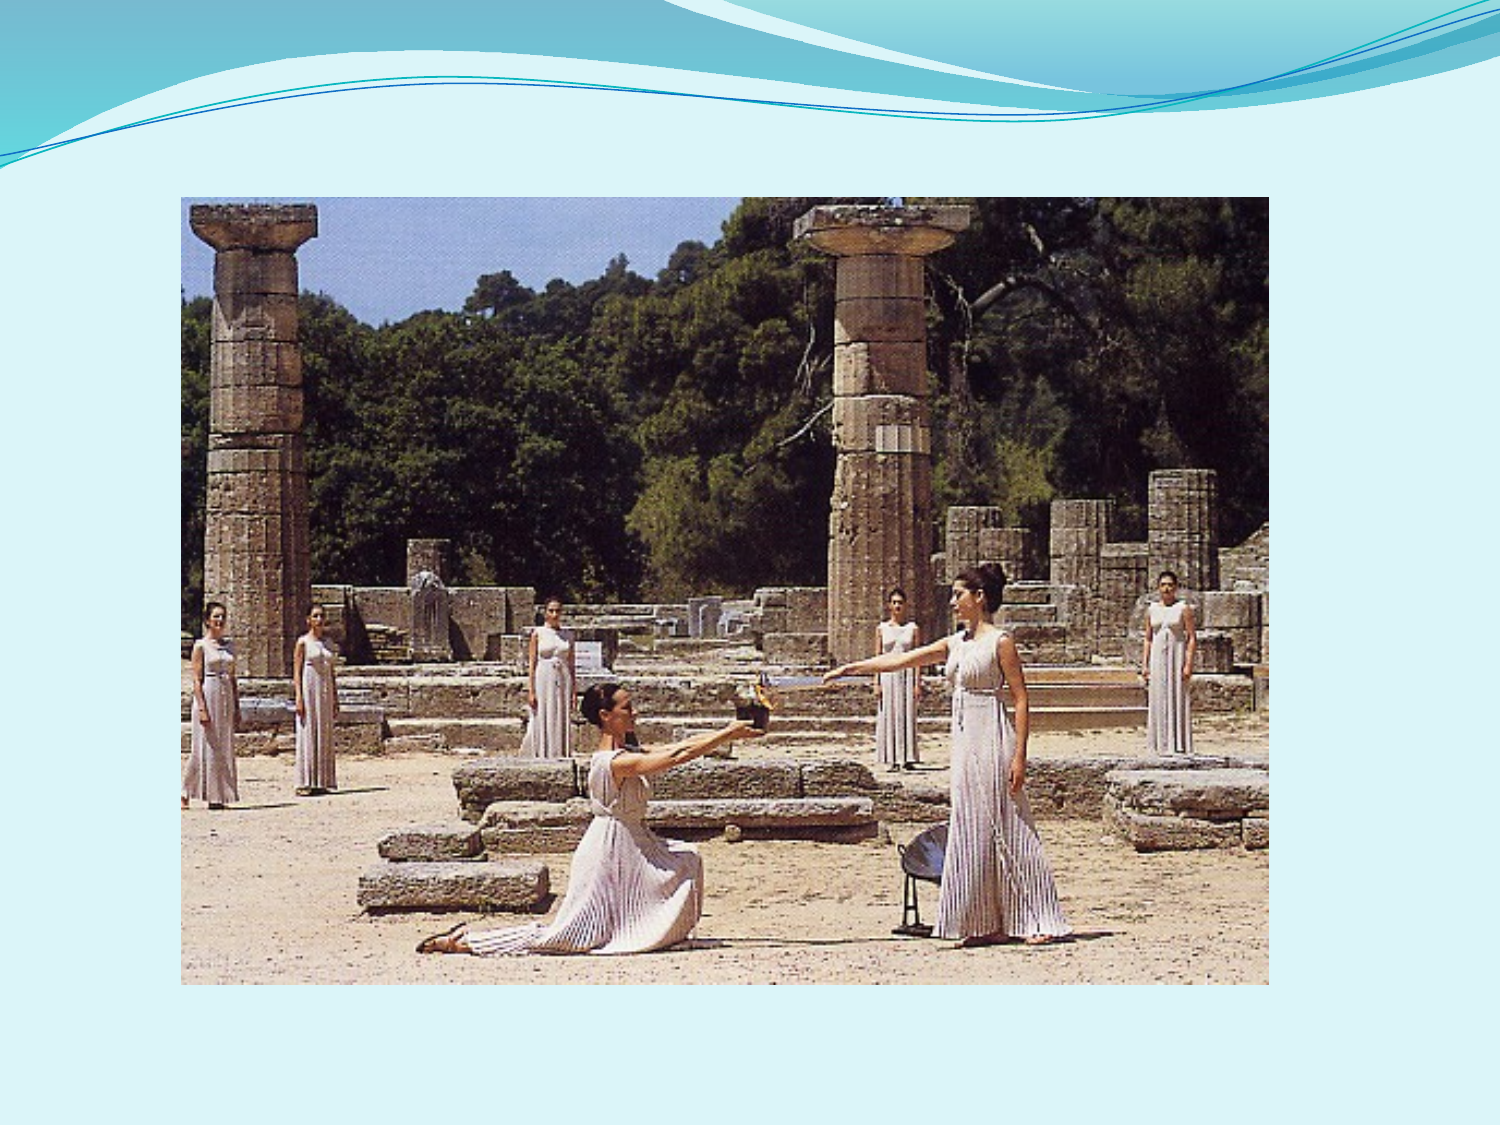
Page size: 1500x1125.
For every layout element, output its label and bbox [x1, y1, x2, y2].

picture [180, 197, 1269, 985]
